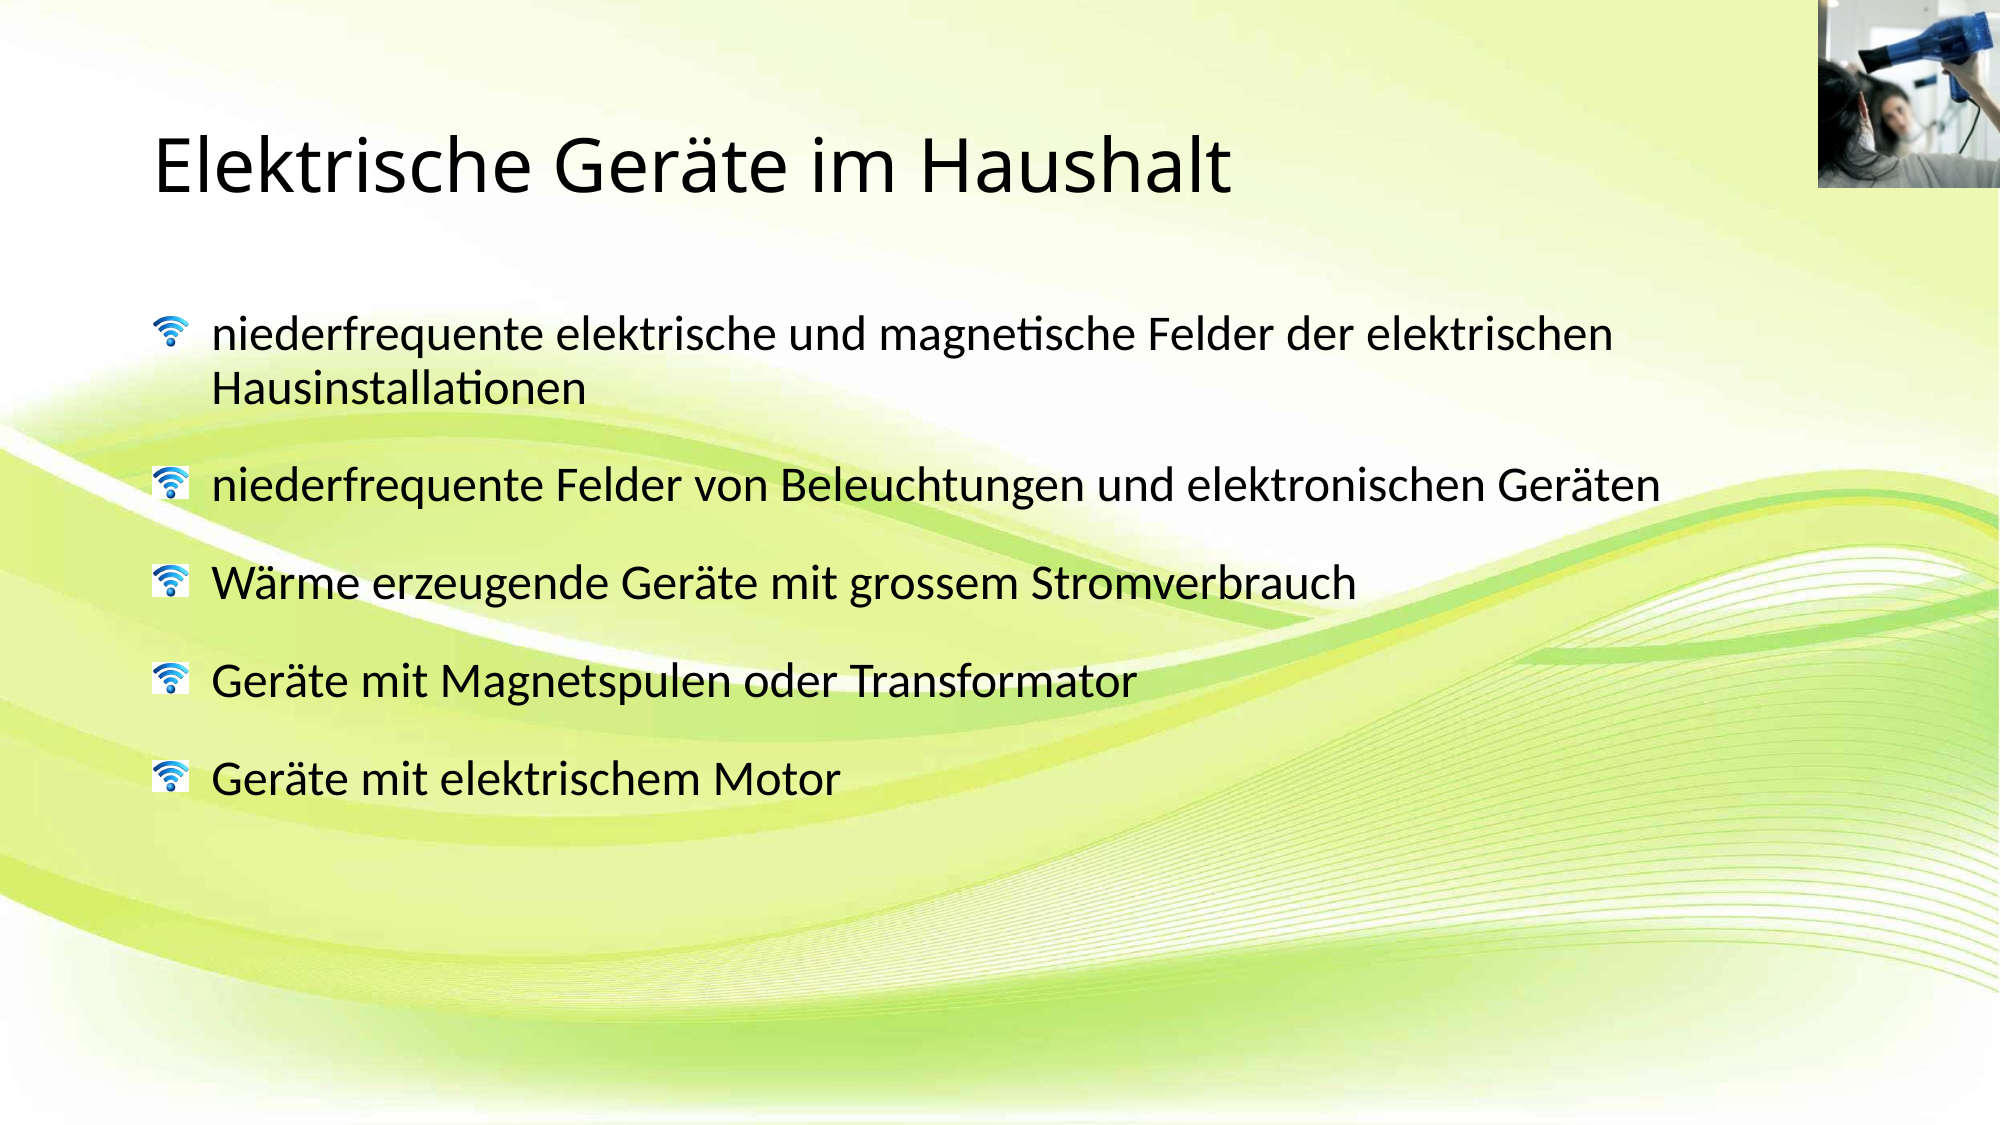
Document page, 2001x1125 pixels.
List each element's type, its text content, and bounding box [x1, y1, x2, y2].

list niederfrequente elektrische und magnetische Felder der elektrischen Hausinstallationen niederfrequente Felder von Beleuchtungen und elektronischen Geräten Wärme erzeugende Geräte mit grossem Stromverbrauch Geräte mit Magnetspulen oder Transformator Geräte mit elektrischem Motor [137, 299, 1863, 1014]
picture [0, 0, 2001, 1125]
title Elektrische Geräte im Haushalt [137, 59, 1863, 278]
